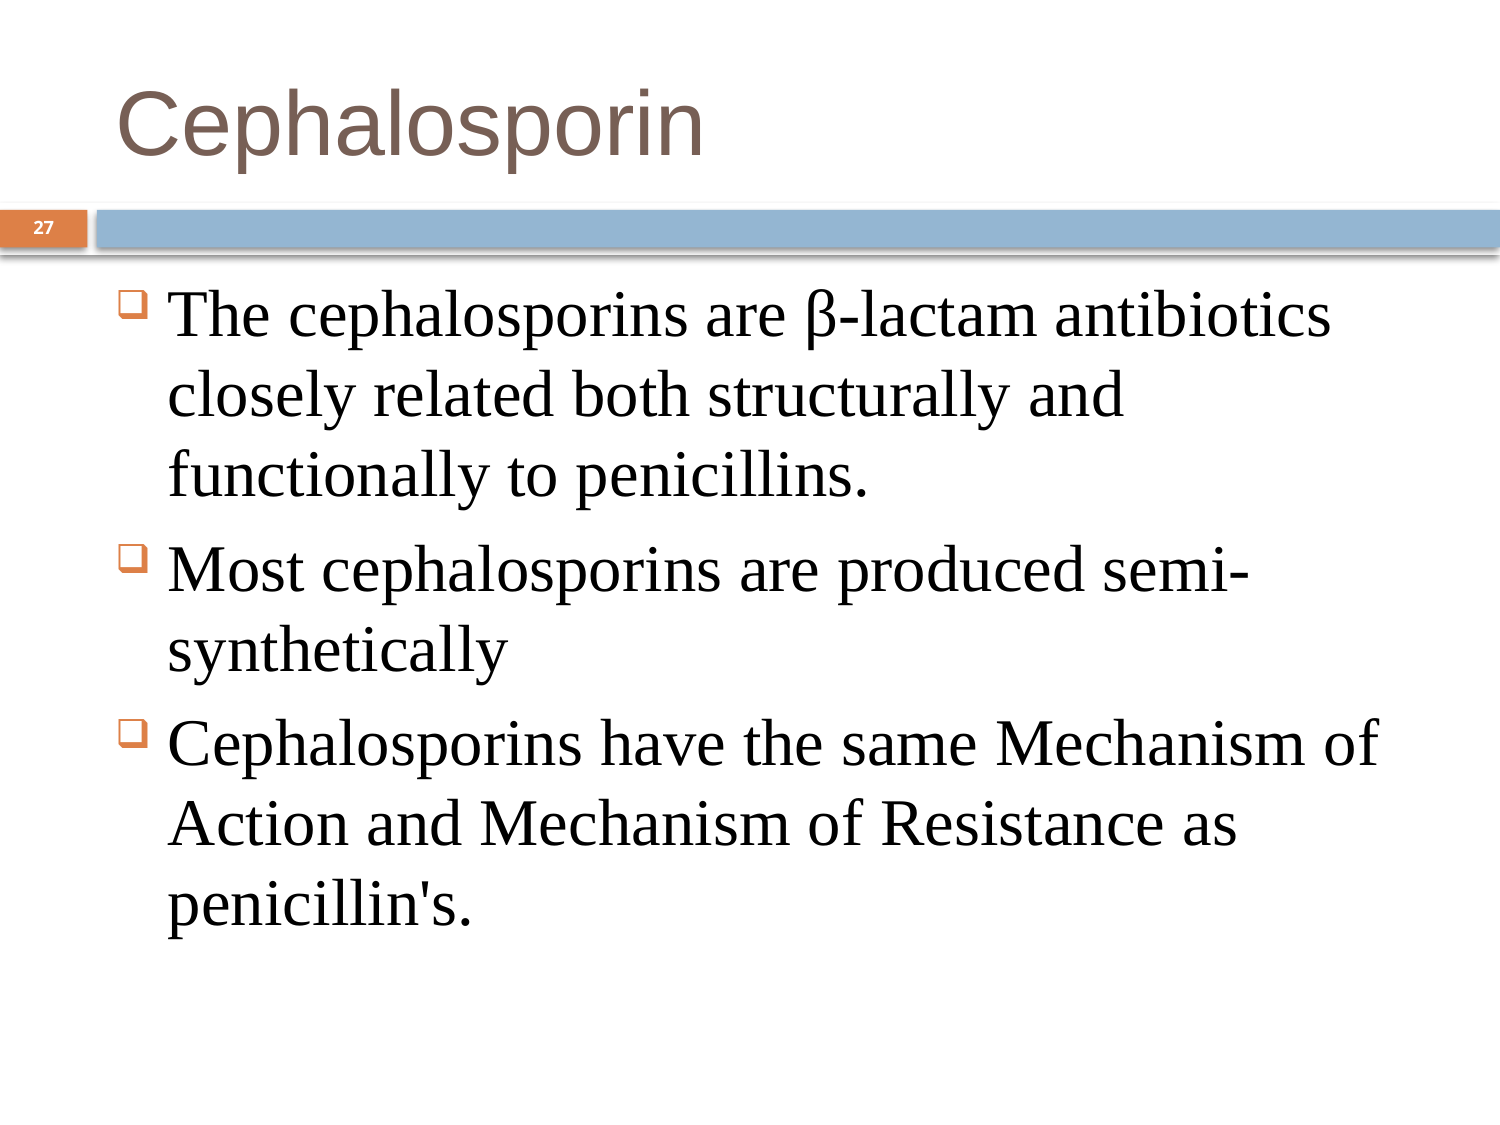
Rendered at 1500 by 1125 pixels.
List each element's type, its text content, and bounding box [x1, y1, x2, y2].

list The cephalosporins are β-lactam antibiotics closely related both structurally and functionally to penicillins. Most cephalosporins are produced semi-synthetically Cephalosporins have the same Mechanism of Action and Mechanism of Resistance as penicillin's. [100, 262, 1438, 1000]
slide_number 27 [0, 208, 88, 249]
title Cephalosporin [100, 37, 1438, 200]
